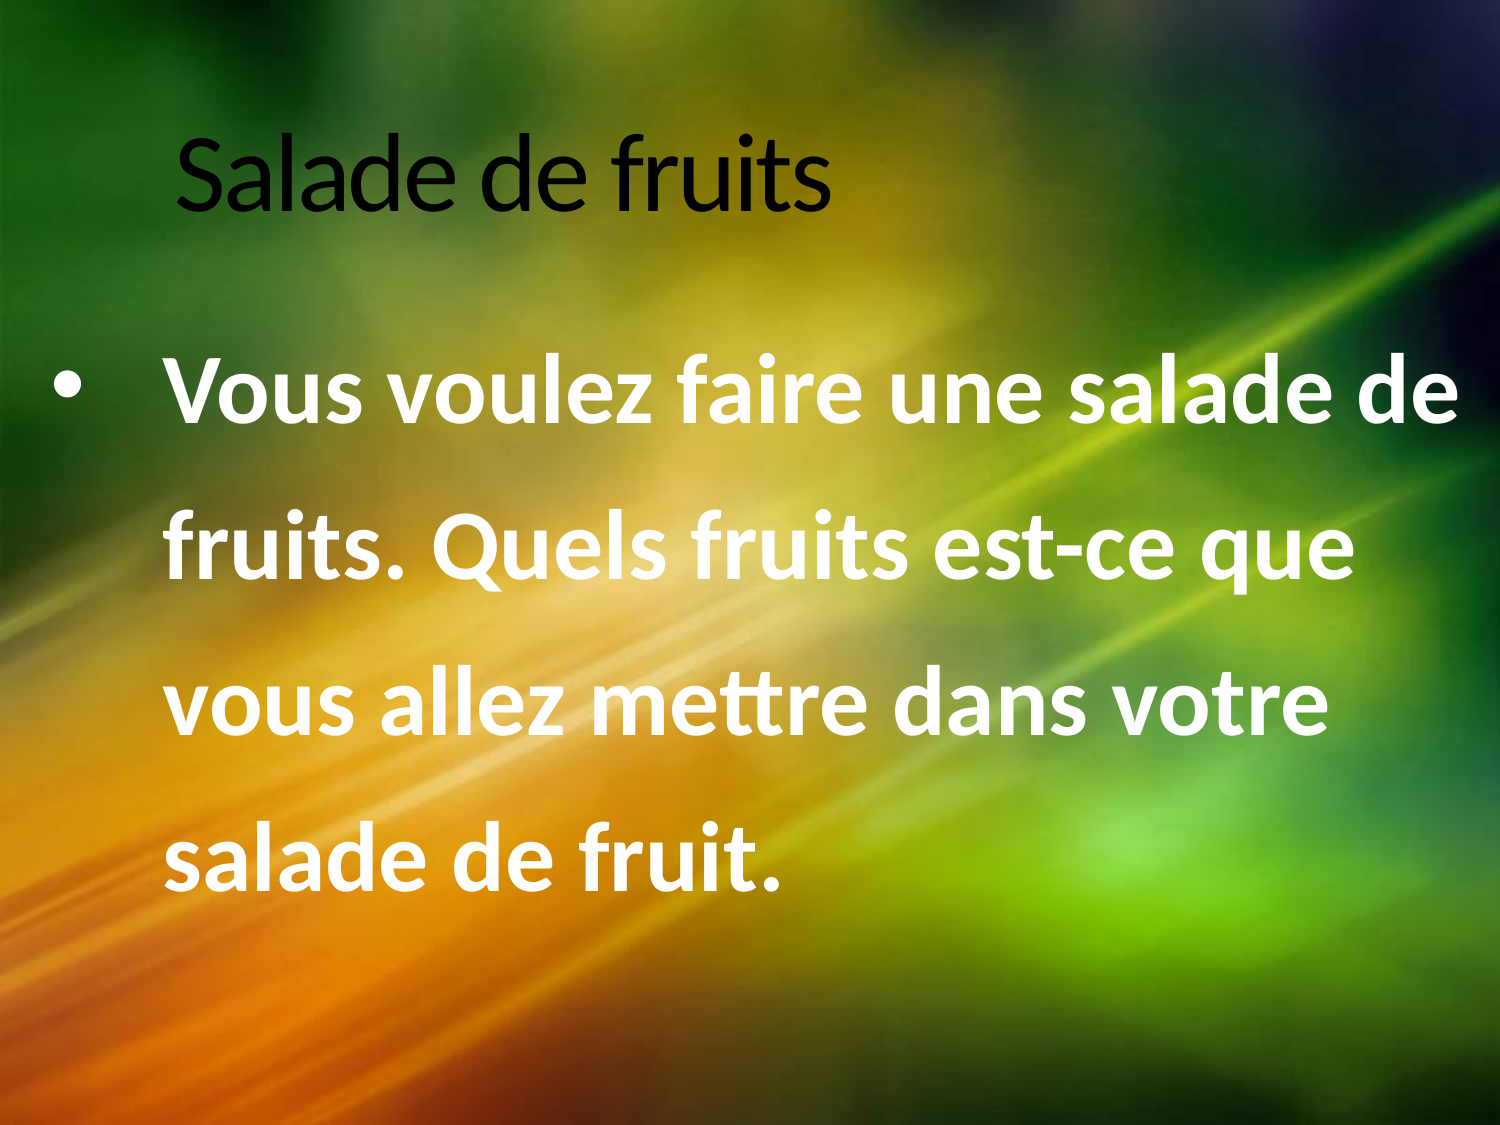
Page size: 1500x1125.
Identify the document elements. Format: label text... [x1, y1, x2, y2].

subtitle Vous voulez faire une salade de fruits. Quels fruits est-ce que vous allez mettre dans votre salade de fruit. [50, 287, 1475, 1038]
title Salade de fruits [174, 50, 1331, 287]
picture [0, 0, 1500, 1125]
